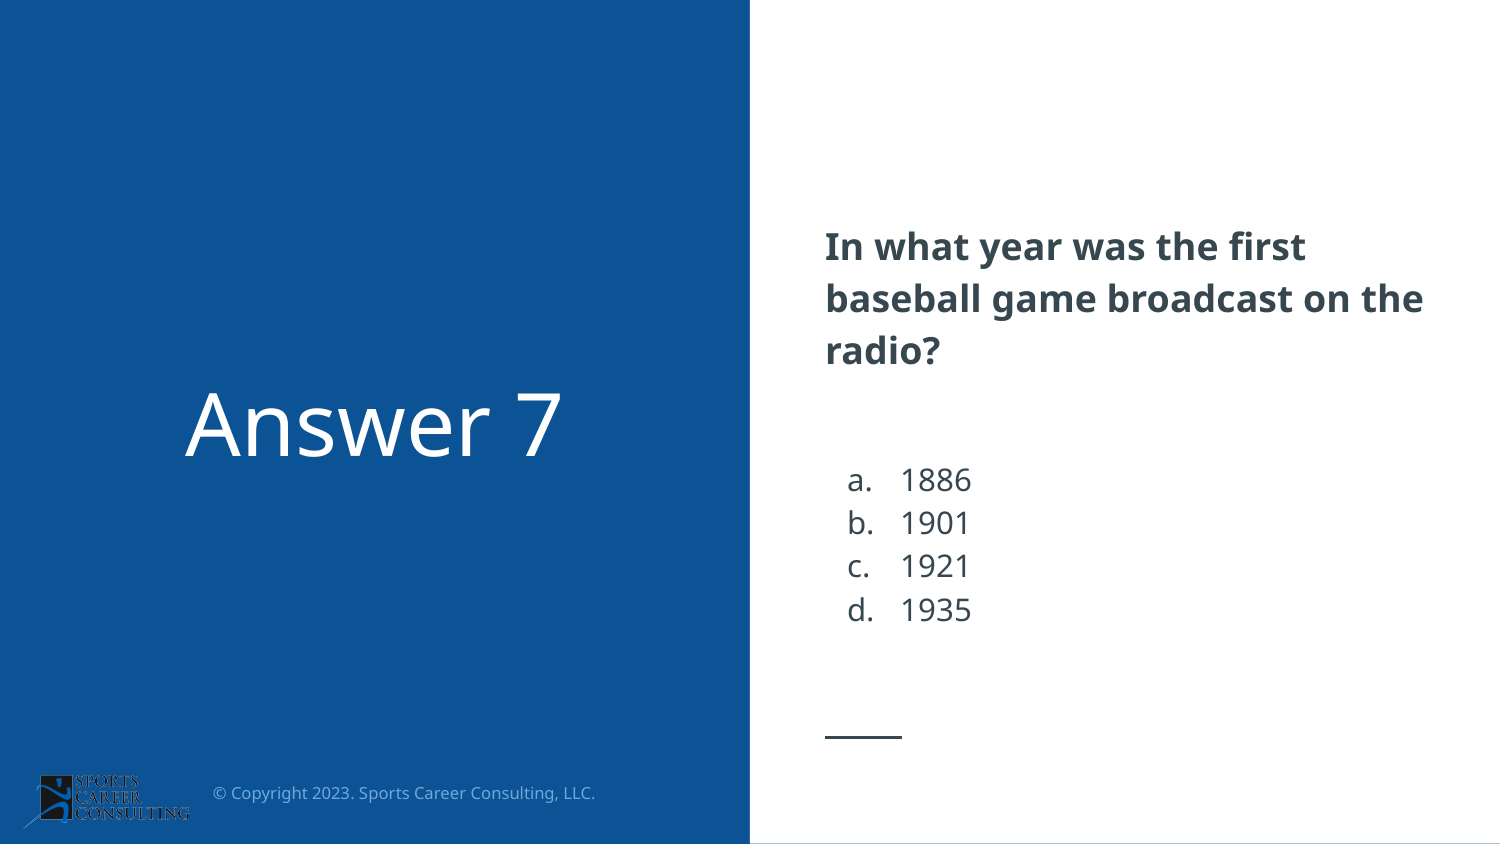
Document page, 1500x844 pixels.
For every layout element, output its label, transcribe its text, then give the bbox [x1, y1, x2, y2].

title Answer 7 [43, 298, 708, 546]
text_box © Copyright 2023. Sports Career Consulting, LLC. [197, 767, 750, 838]
list In what year was the first baseball game broadcast on the radio? 1886 1901 1921 1935 [810, 118, 1455, 725]
picture [22, 774, 190, 829]
